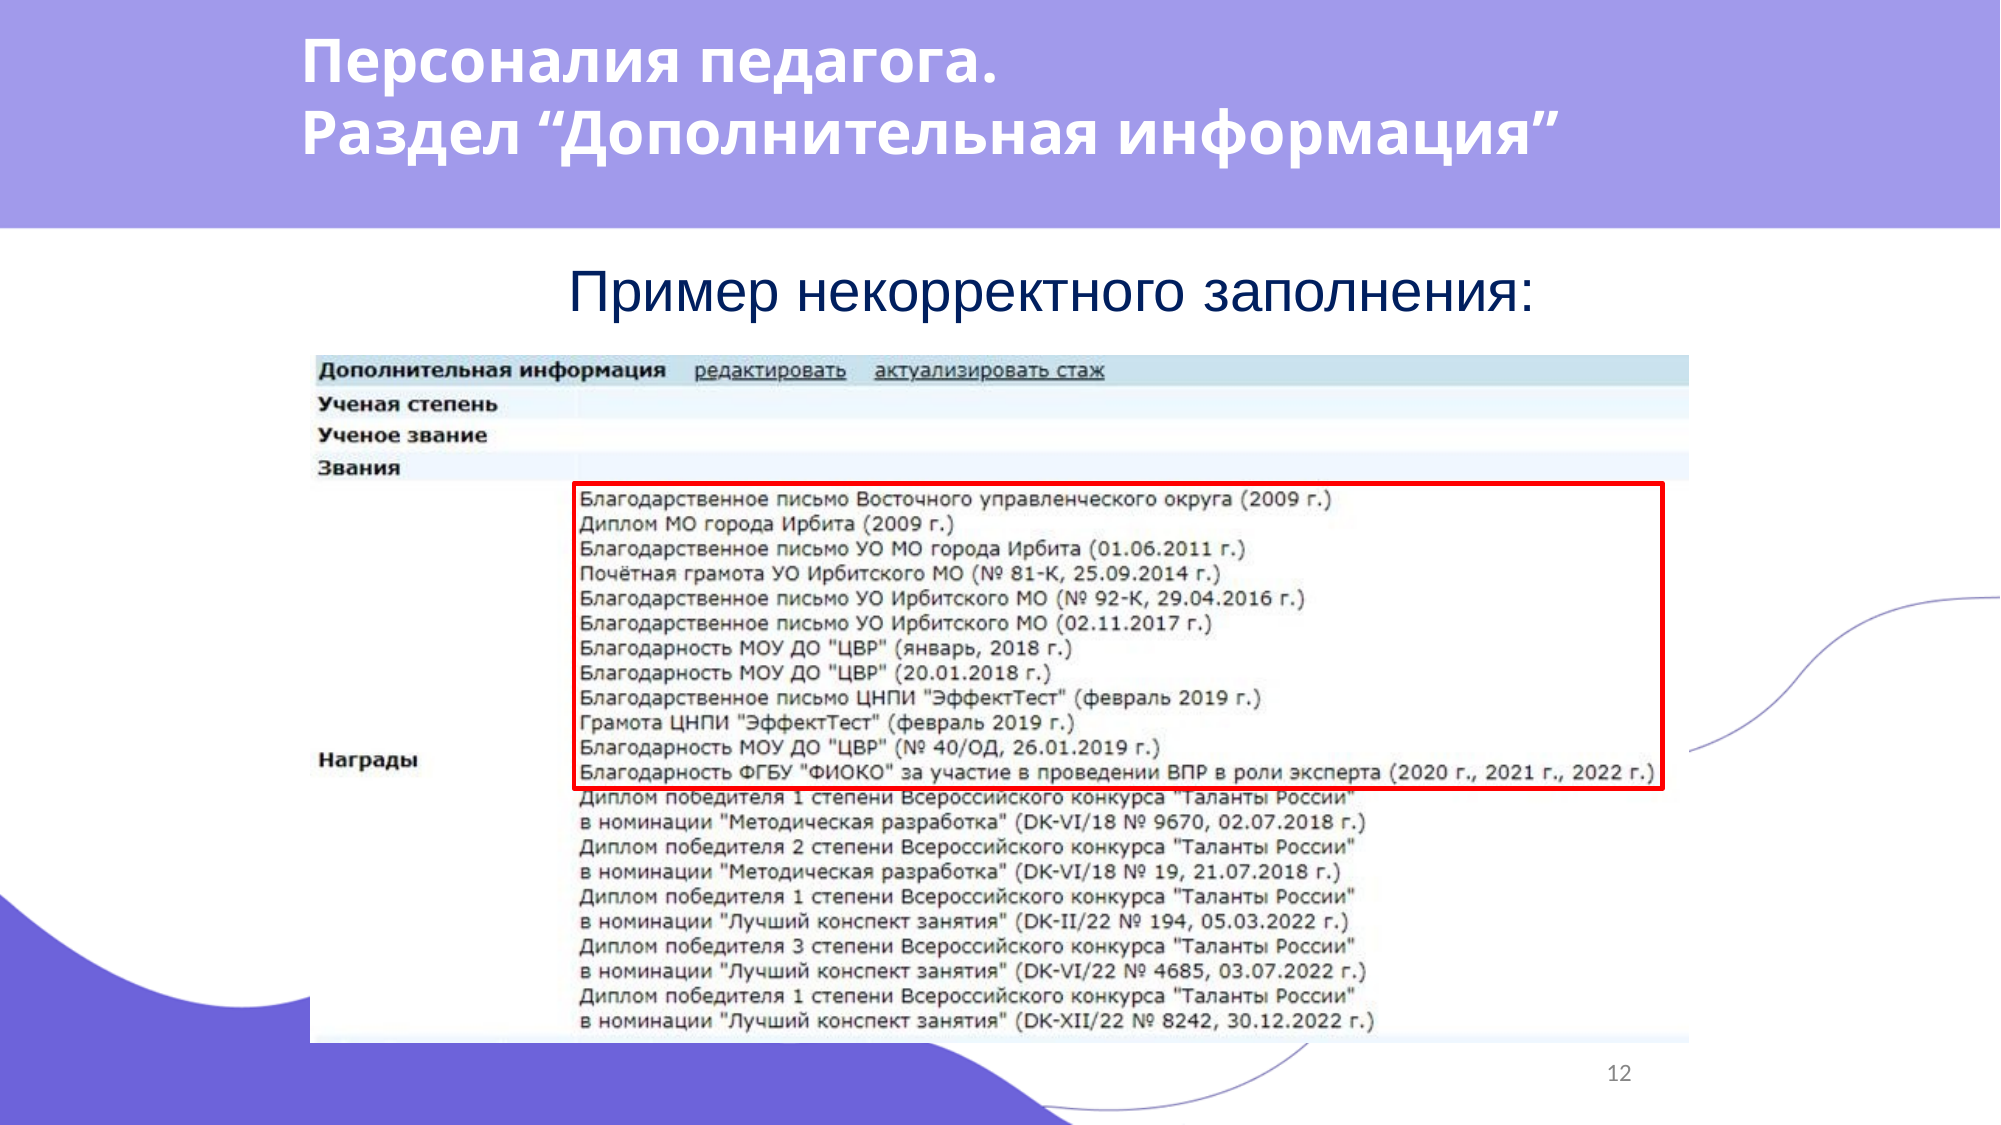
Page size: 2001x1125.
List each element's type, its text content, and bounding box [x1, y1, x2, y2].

picture [0, 0, 2000, 1125]
text_box Пример некорректного заполнения: [566, 251, 1542, 324]
slide_number 12 [1600, 1060, 1639, 1125]
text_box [310, 354, 1690, 1043]
text_box Персоналия педагога. Раздел “Дополнительная информация” [297, 20, 1694, 167]
